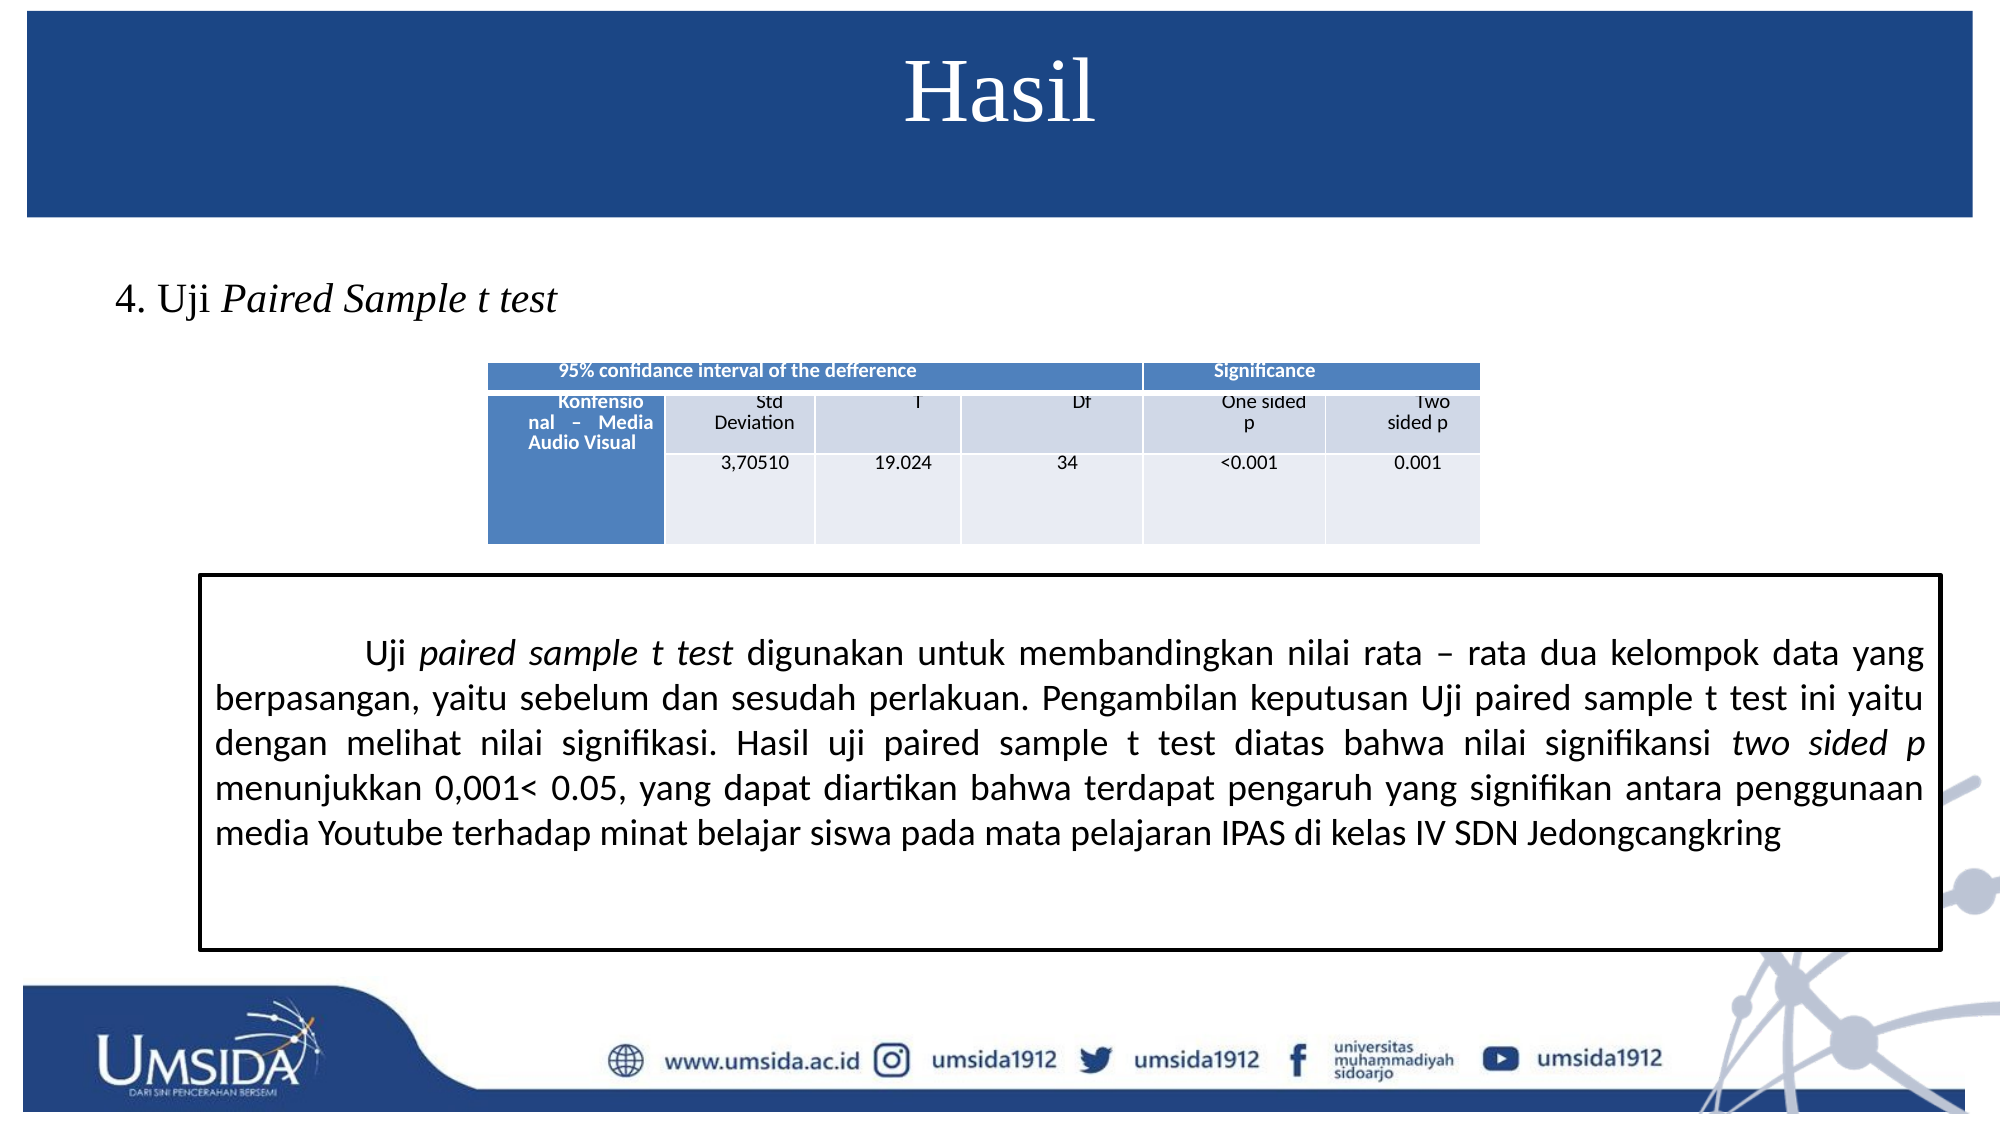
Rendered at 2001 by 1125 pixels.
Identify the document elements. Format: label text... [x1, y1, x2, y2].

table_cell Df [962, 396, 1142, 453]
table_cell <0.001 [1144, 455, 1325, 544]
table_cell Two sided p [1326, 396, 1480, 453]
table_cell Konfensional – Media Audio Visual [488, 396, 664, 544]
list 4. Uji Paired Sample t test [115, 270, 1910, 423]
table_cell 0.001 [1326, 455, 1480, 544]
table_cell Std Deviation [666, 396, 814, 453]
table_cell T [816, 396, 960, 453]
picture [23, 696, 2000, 1114]
table_cell 19.024 [816, 455, 960, 544]
title Hasil [27, 10, 1973, 218]
table_cell One sided p [1144, 396, 1325, 453]
table_cell 3,70510 [666, 455, 814, 544]
table_header Significance [1144, 363, 1480, 390]
table_header 95% confidance interval of the defference [488, 363, 1142, 390]
table_cell 34 [962, 455, 1142, 544]
text_box Uji paired sample t test digunakan untuk membandingkan nilai rata – rata dua kelompok data yang berpasangan, yaitu sebelum dan sesudah perlakuan. Pengambilan keputusan Uji paired sample t test ini yaitu dengan melihat nilai signifikasi. Hasil uji paired sample t test diatas bahwa nilai signifikansi two sided p menunjukkan 0,001< 0.05, yang dapat diartikan bahwa terdapat pengaruh yang signifikan antara penggunaan media Youtube terhadap minat belajar siswa pada mata pelajaran IPAS di kelas IV SDN Jedongcangkring [198, 573, 1943, 952]
